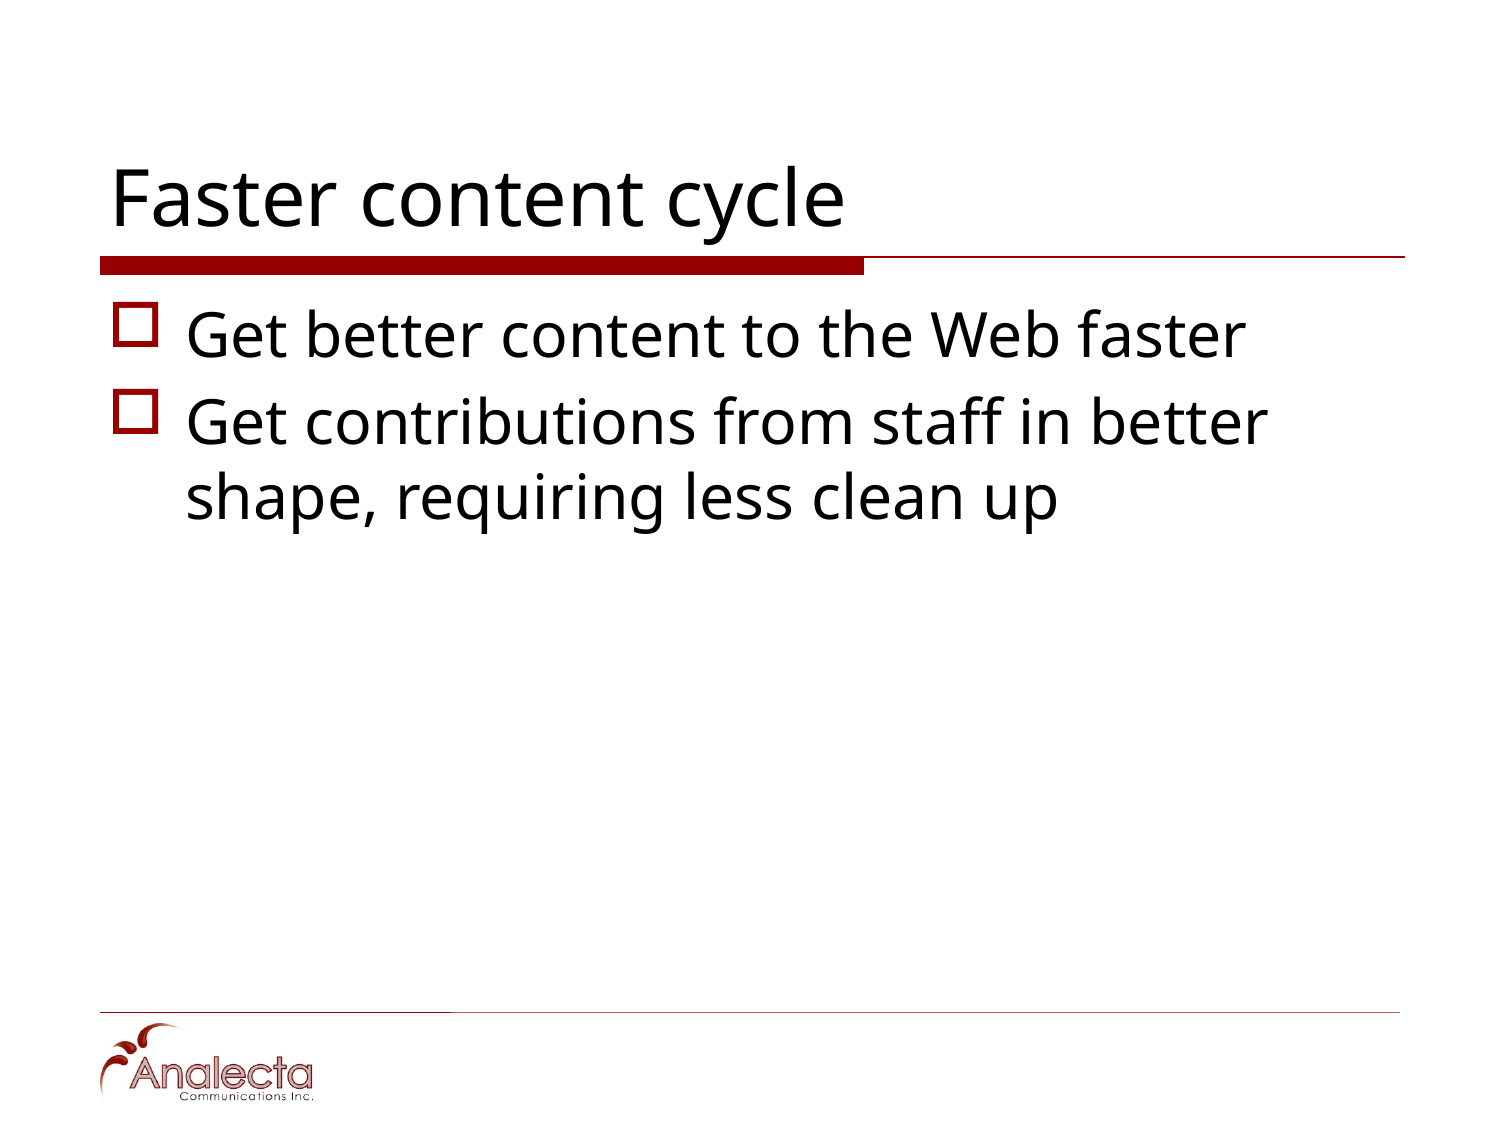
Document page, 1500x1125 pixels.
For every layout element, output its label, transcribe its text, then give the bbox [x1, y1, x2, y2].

title Faster content cycle [94, 50, 1407, 250]
picture [100, 1023, 313, 1101]
list Get better content to the Web faster Get contributions from staff in better shape, requiring less clean up [92, 287, 1406, 988]
